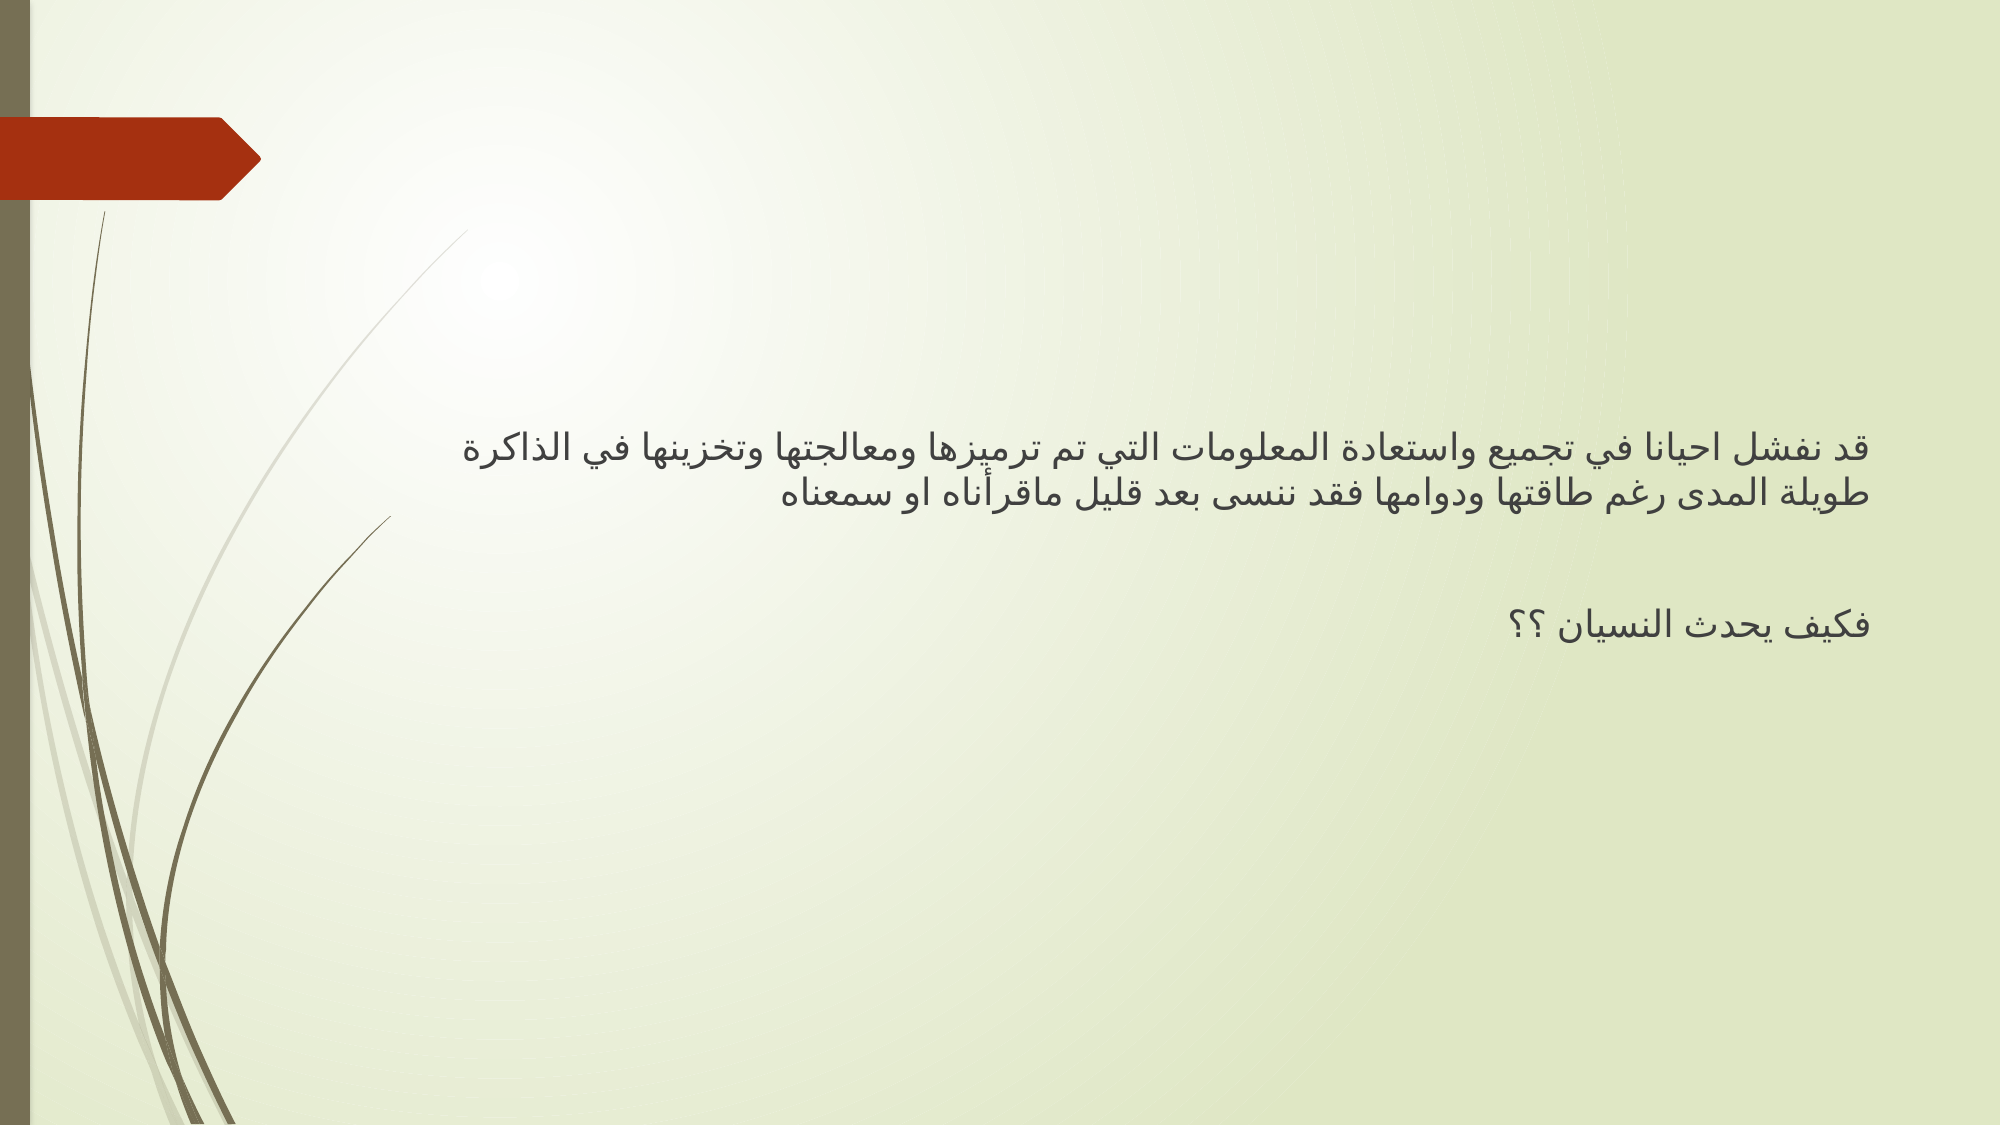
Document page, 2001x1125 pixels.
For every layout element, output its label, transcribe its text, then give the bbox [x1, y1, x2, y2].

list قد نفشل احيانا في تجميع واستعادة المعلومات التي تم ترميزها ومعالجتها وتخزينها في الذاكرة طويلة المدى رغم طاقتها ودوامها فقد ننسى بعد قليل ماقرأناه او سمعناه فكيف يحدث النسيان ؟؟ [424, 350, 1888, 970]
